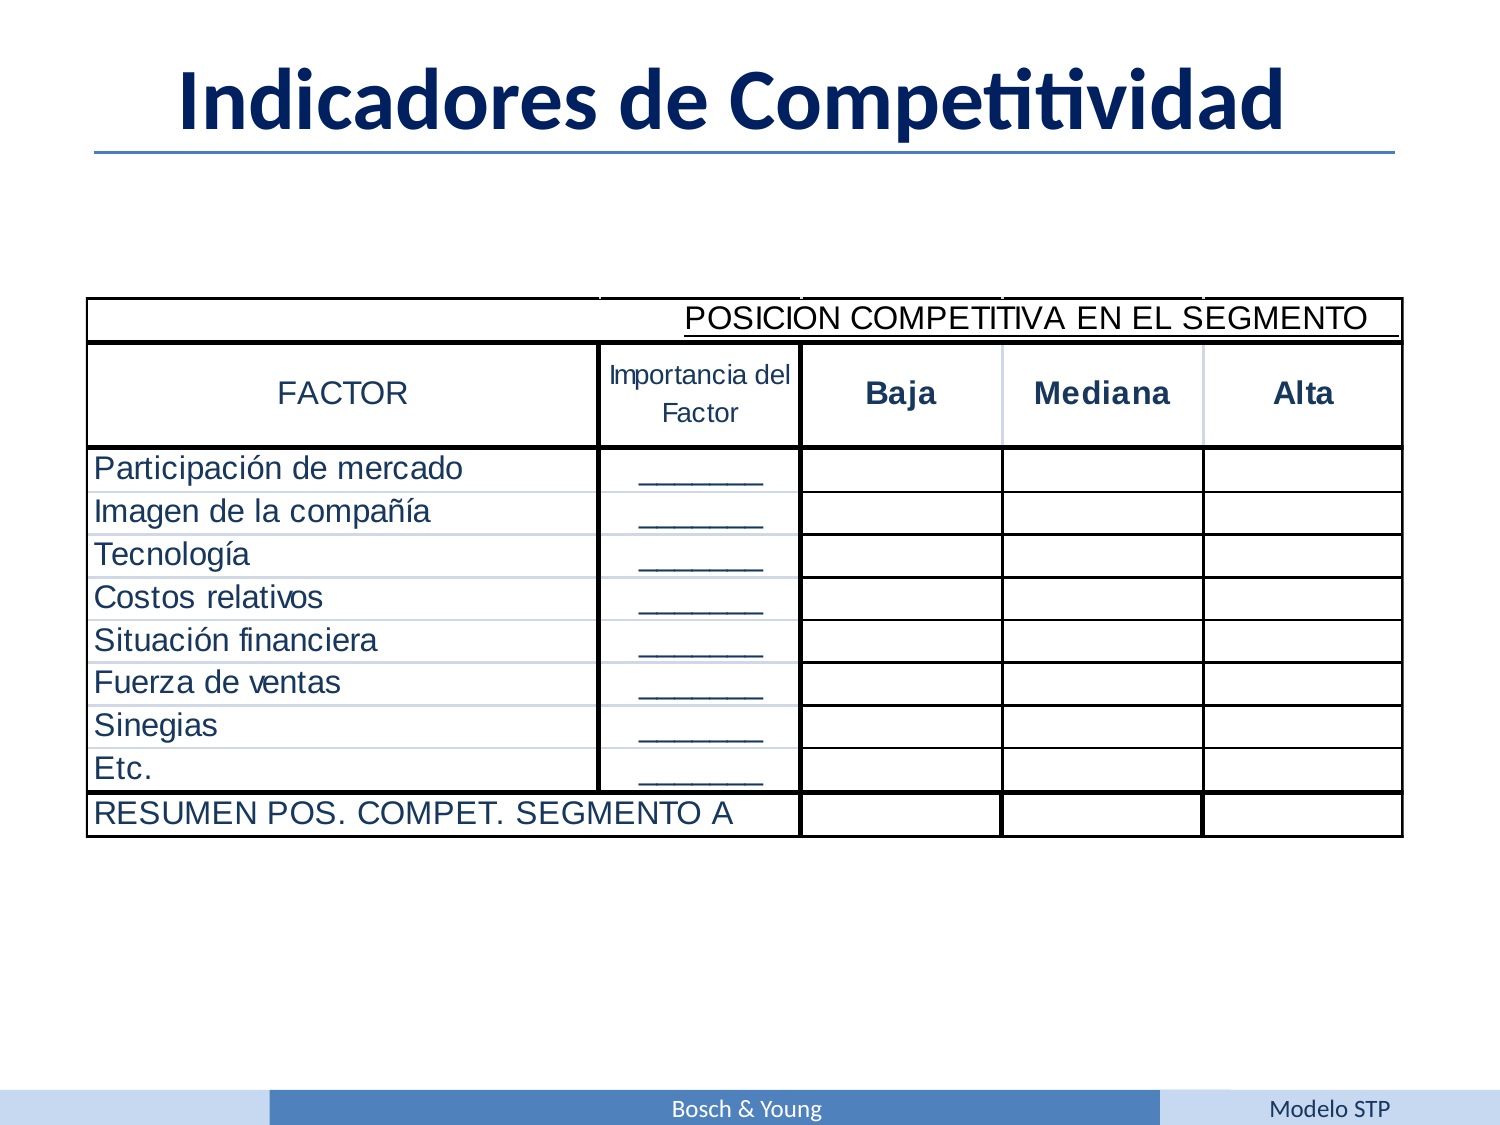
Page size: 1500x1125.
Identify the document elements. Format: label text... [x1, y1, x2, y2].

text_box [85, 296, 1407, 841]
text_box [0, 1088, 272, 1125]
text_box Indicadores de Competitividad [46, 35, 1418, 155]
text_box Modelo STP [1158, 1088, 1500, 1125]
text_box Bosch & Young [272, 1088, 1158, 1125]
